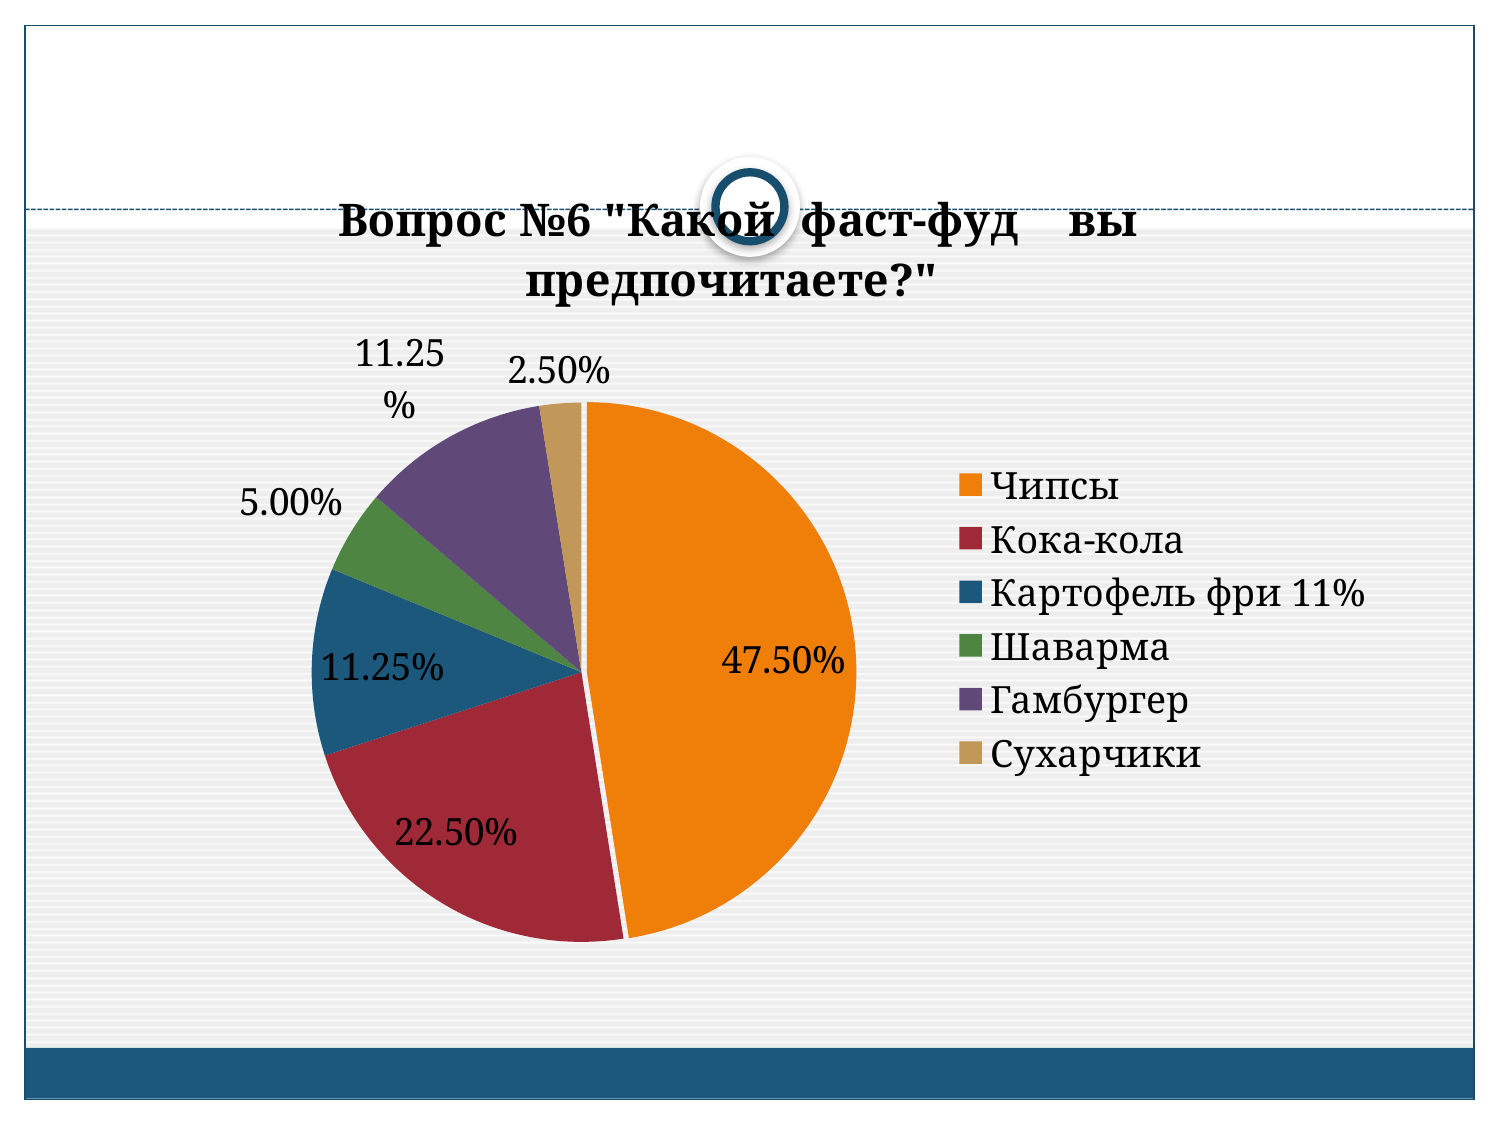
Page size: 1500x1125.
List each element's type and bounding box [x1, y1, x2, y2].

chart [88, 148, 1389, 1000]
